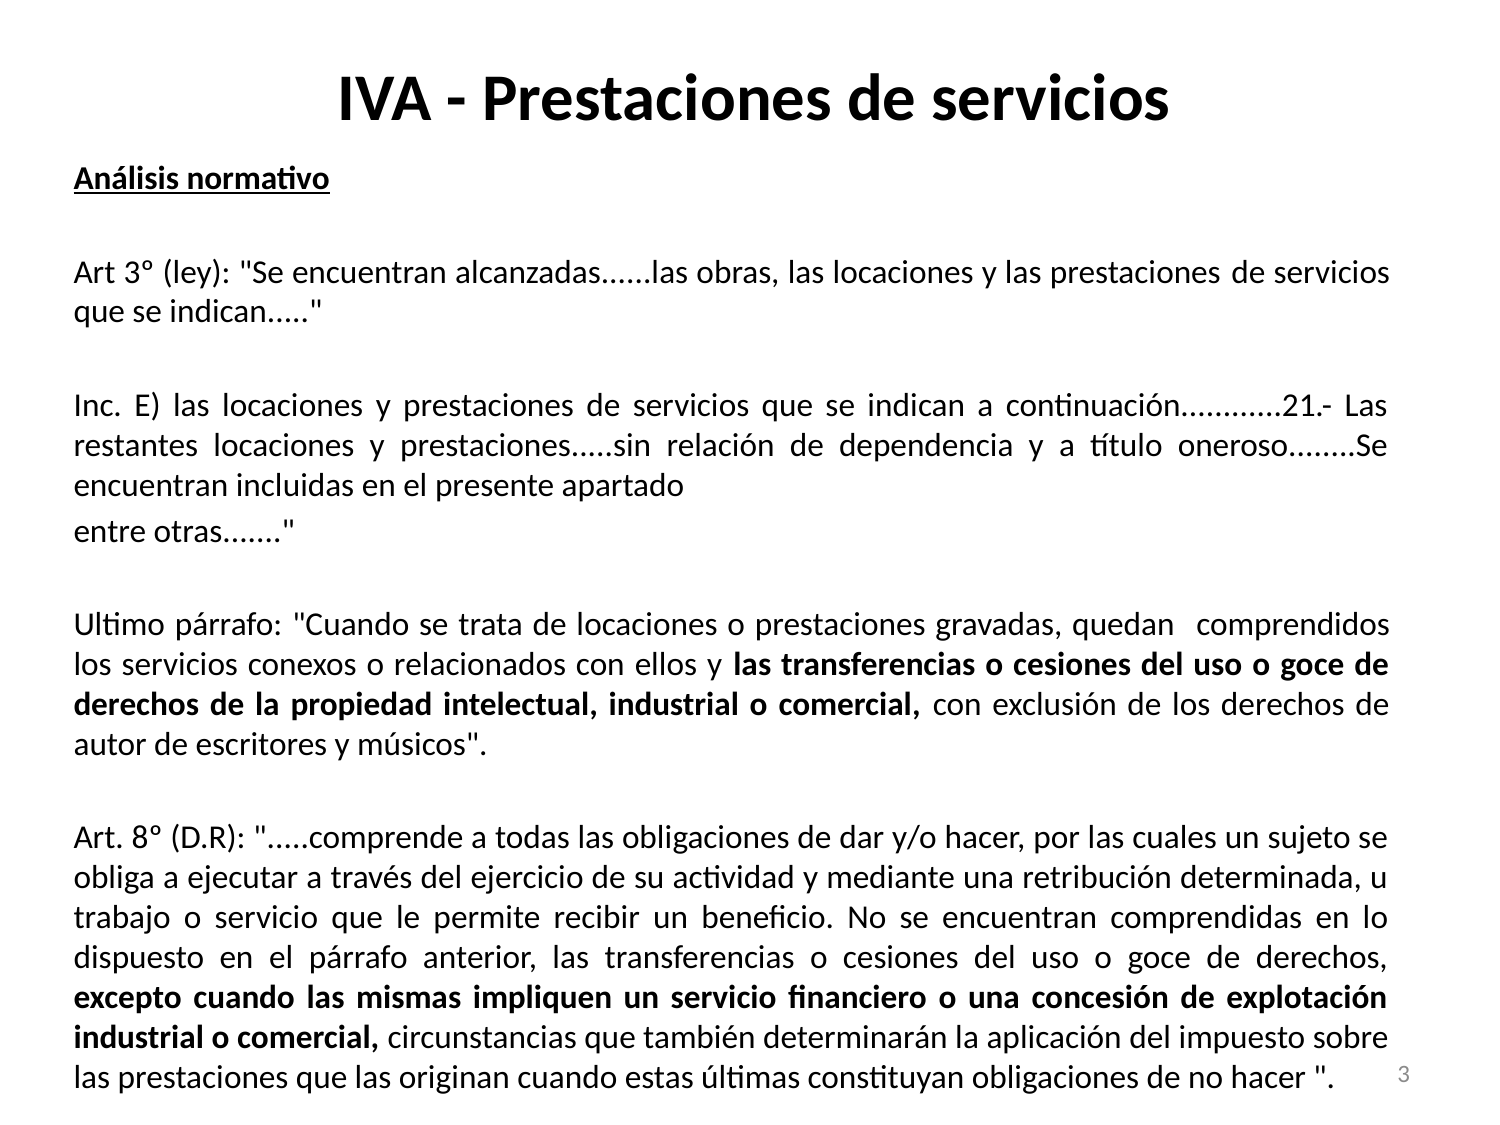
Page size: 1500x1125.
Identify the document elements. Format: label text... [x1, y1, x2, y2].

list Análisis normativo Art 3º (ley): "Se encuentran alcanzadas......las obras, las locaciones y las prestaciones de servicios que se indican....." Inc. E) las locaciones y prestaciones de servicios que se indican a continuación............21.- Las restantes locaciones y prestaciones.....sin relación de dependencia y a título oneroso........Se encuentran incluidas en el presente apartado entre otras......." Ultimo párrafo: "Cuando se trata de locaciones o prestaciones gravadas, quedan comprendidos los servicios conexos o relacionados con ellos y las transferencias o cesiones del uso o goce de derechos de la propiedad intelectual, industrial o comercial, con exclusión de los derechos de autor de escritores y músicos". Art. 8º (D.R): ".....comprende a todas las obligaciones de dar y/o hacer, por las cuales un sujeto se obliga a ejecutar a través del ejercicio de su actividad y mediante una retribución determinada, u trabajo o servicio que le permite recibir un beneficio. No se encuentran comprendidas en lo dispuesto en el párrafo anterior, las transferencias o cesiones del uso o goce de derechos, excepto cuando las mismas impliquen un servicio financiero o una concesión de explotación industrial o comercial, circunstancias que también determinarán la aplicación del impuesto sobre las prestaciones que las originan cuando estas últimas constituyan obligaciones de no hacer ". [58, 149, 1406, 832]
title IVA - Prestaciones de servicios [117, 0, 1393, 149]
slide_number 3 [1074, 1042, 1425, 1103]
